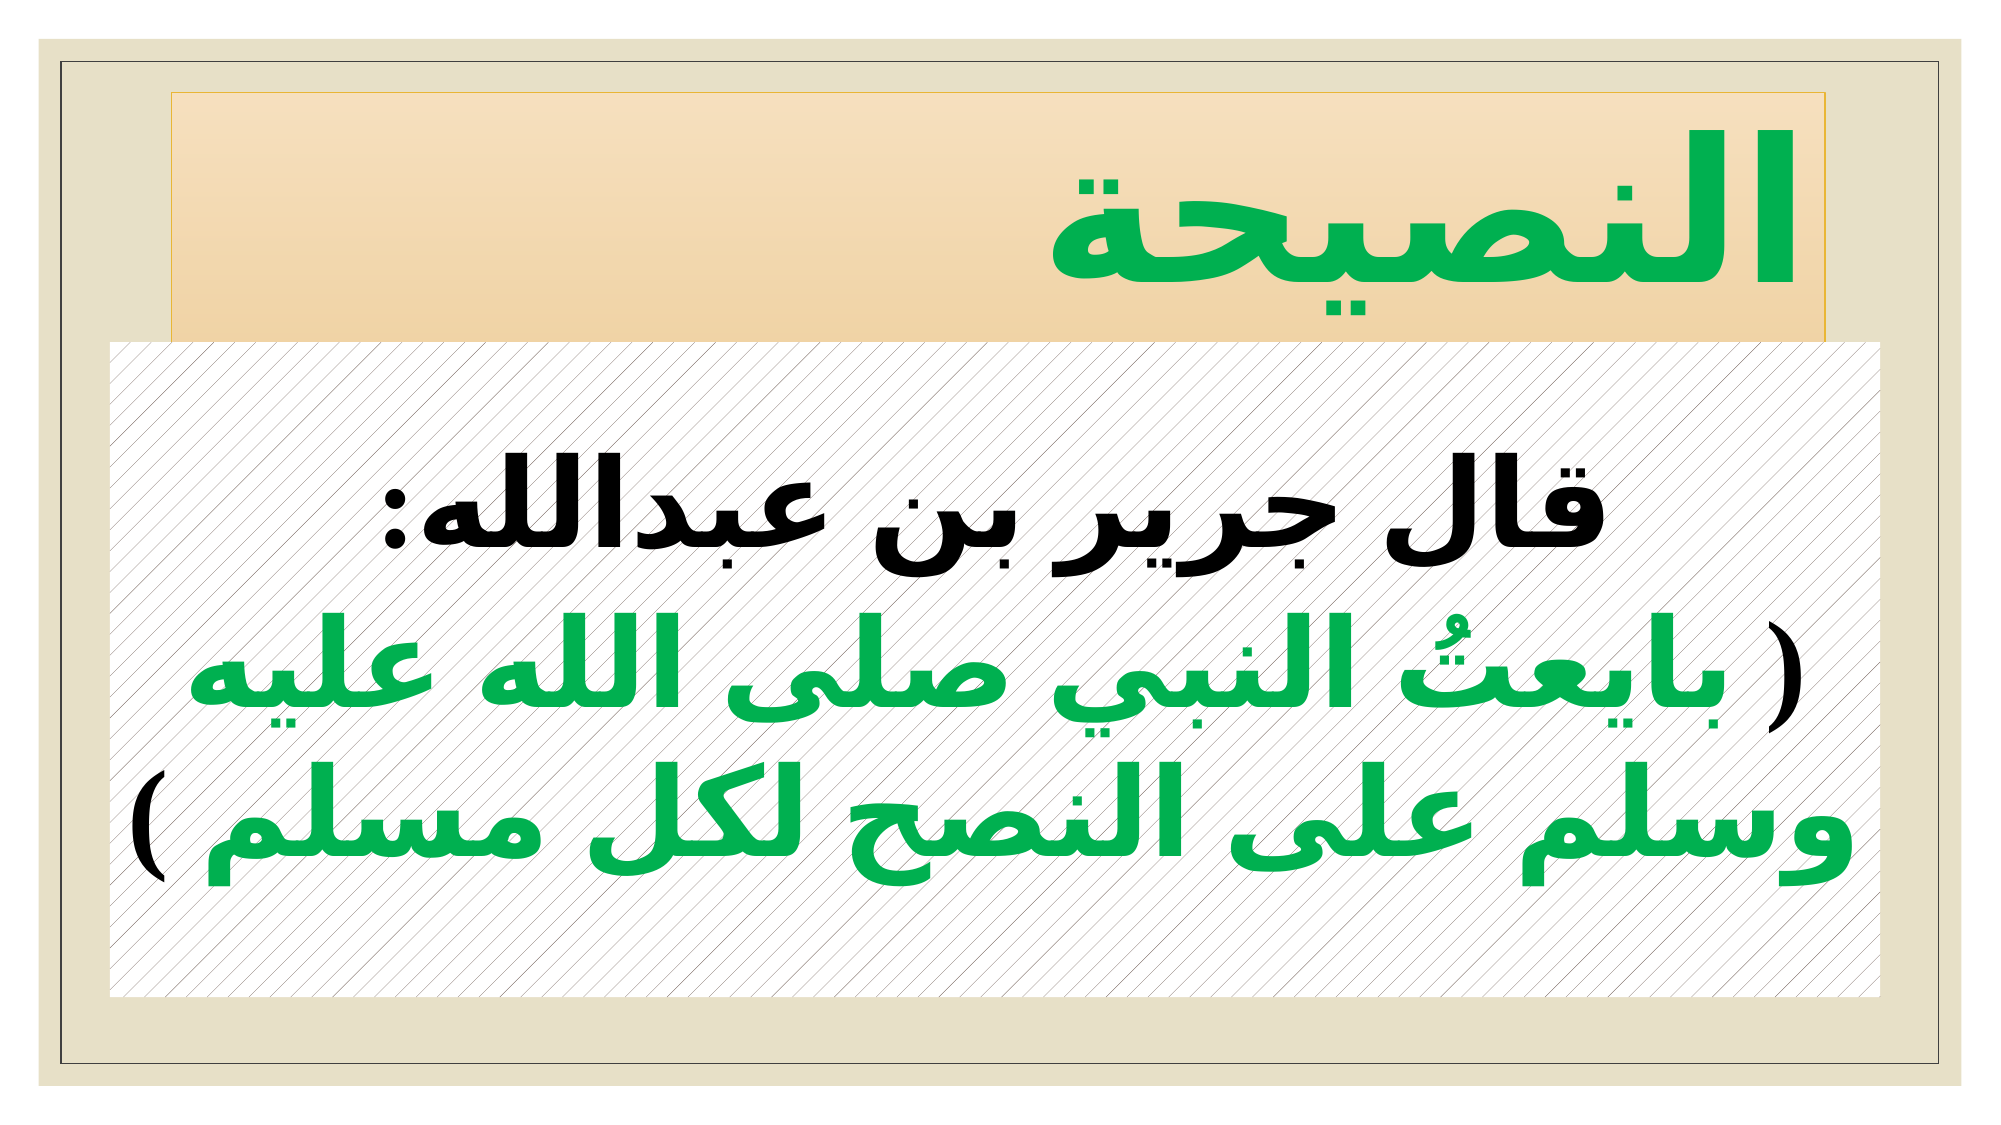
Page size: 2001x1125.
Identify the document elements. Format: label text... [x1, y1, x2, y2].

title النصيحة [171, 92, 1826, 342]
list قال جرير بن عبدالله: ( بايعتُ النبي صلى الله عليه وسلم على النصح لكل مسلم ) [109, 342, 1881, 998]
